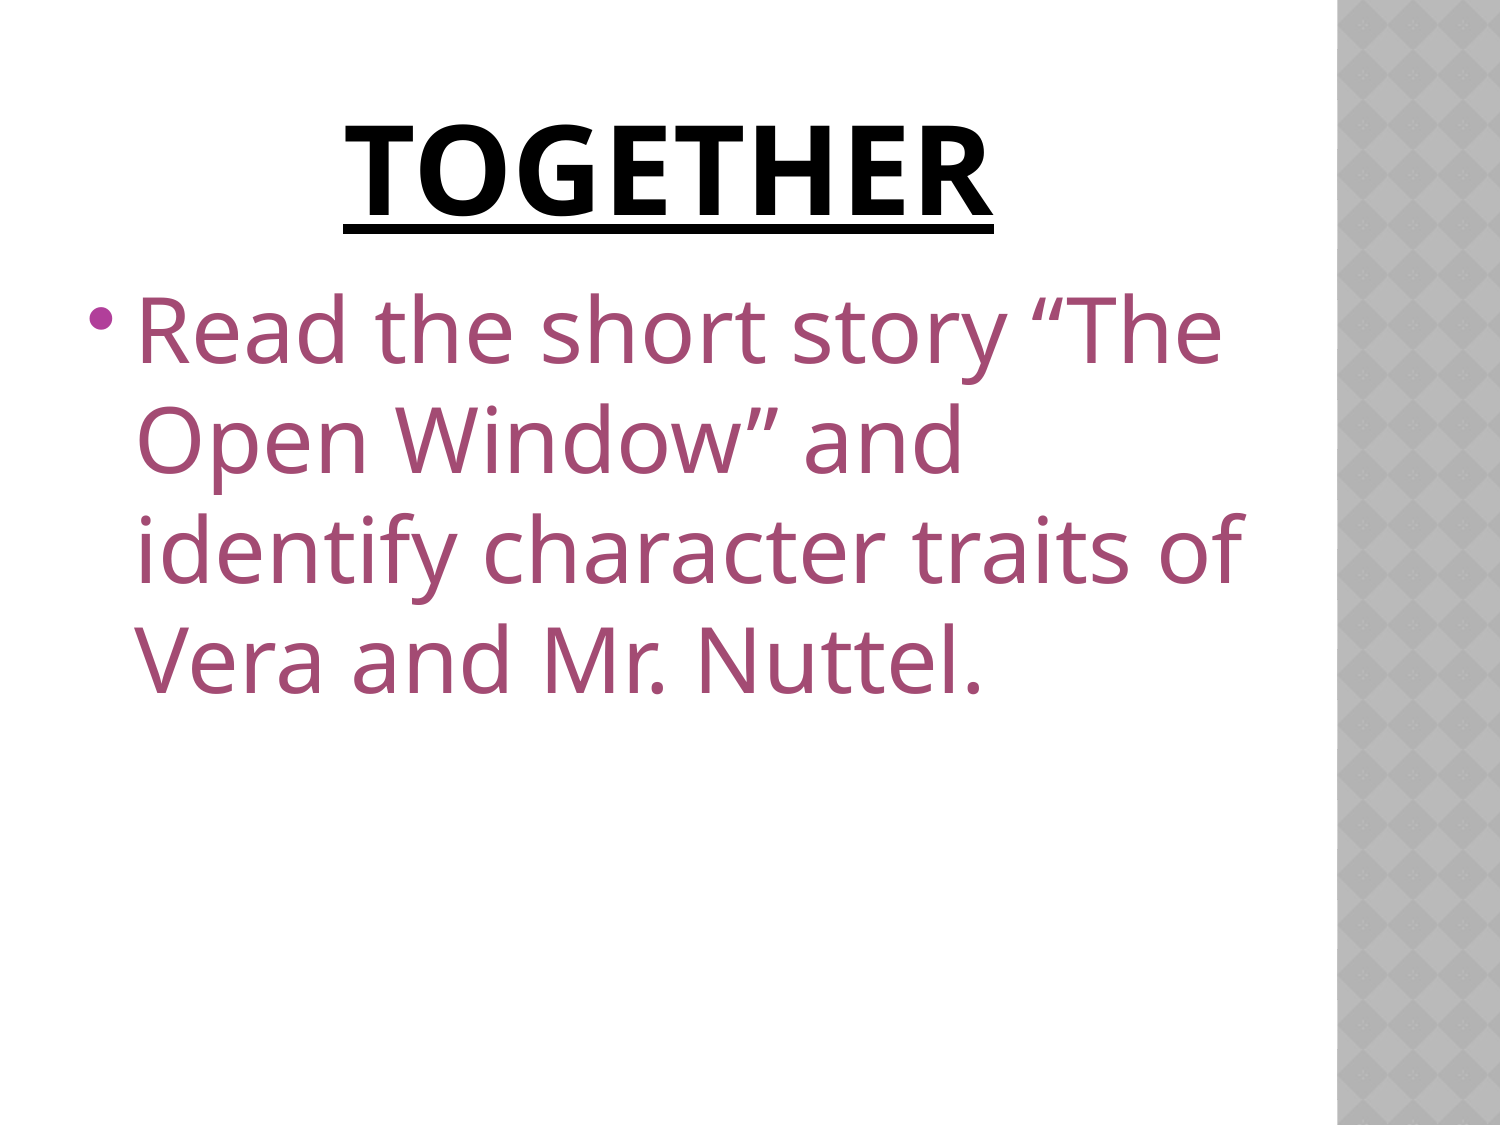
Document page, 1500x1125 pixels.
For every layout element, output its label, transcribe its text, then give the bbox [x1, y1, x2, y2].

title together [75, 52, 1263, 240]
list Read the short story “The Open Window” and identify character traits of Vera and Mr. Nuttel. [75, 264, 1263, 1059]
